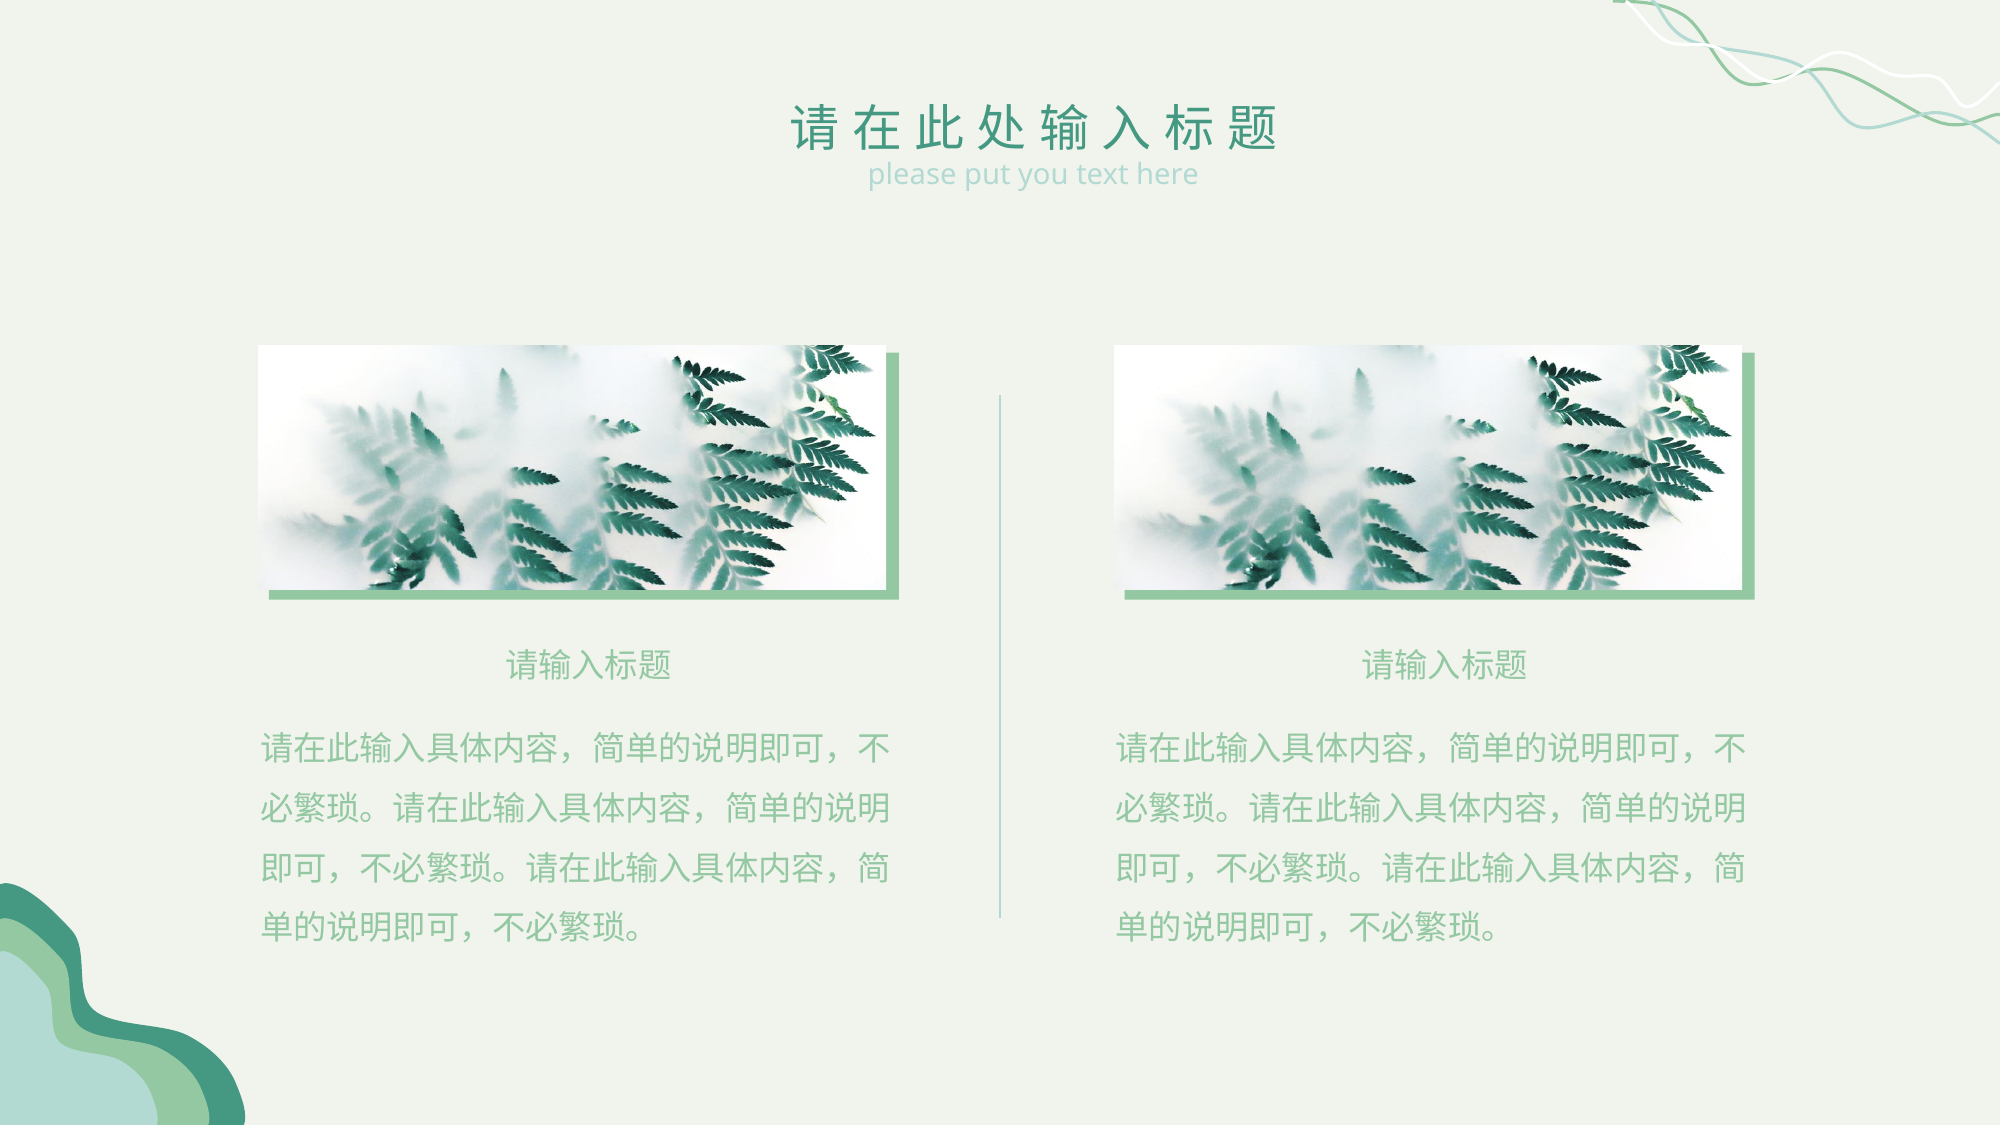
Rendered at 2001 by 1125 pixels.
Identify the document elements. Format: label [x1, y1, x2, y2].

text_box [1112, 345, 1755, 600]
text_box [256, 345, 899, 600]
text_box [711, 88, 1355, 199]
text_box [0, 883, 246, 1125]
text_box [1101, 637, 1791, 952]
text_box [245, 637, 935, 952]
text_box [1620, 0, 2000, 144]
